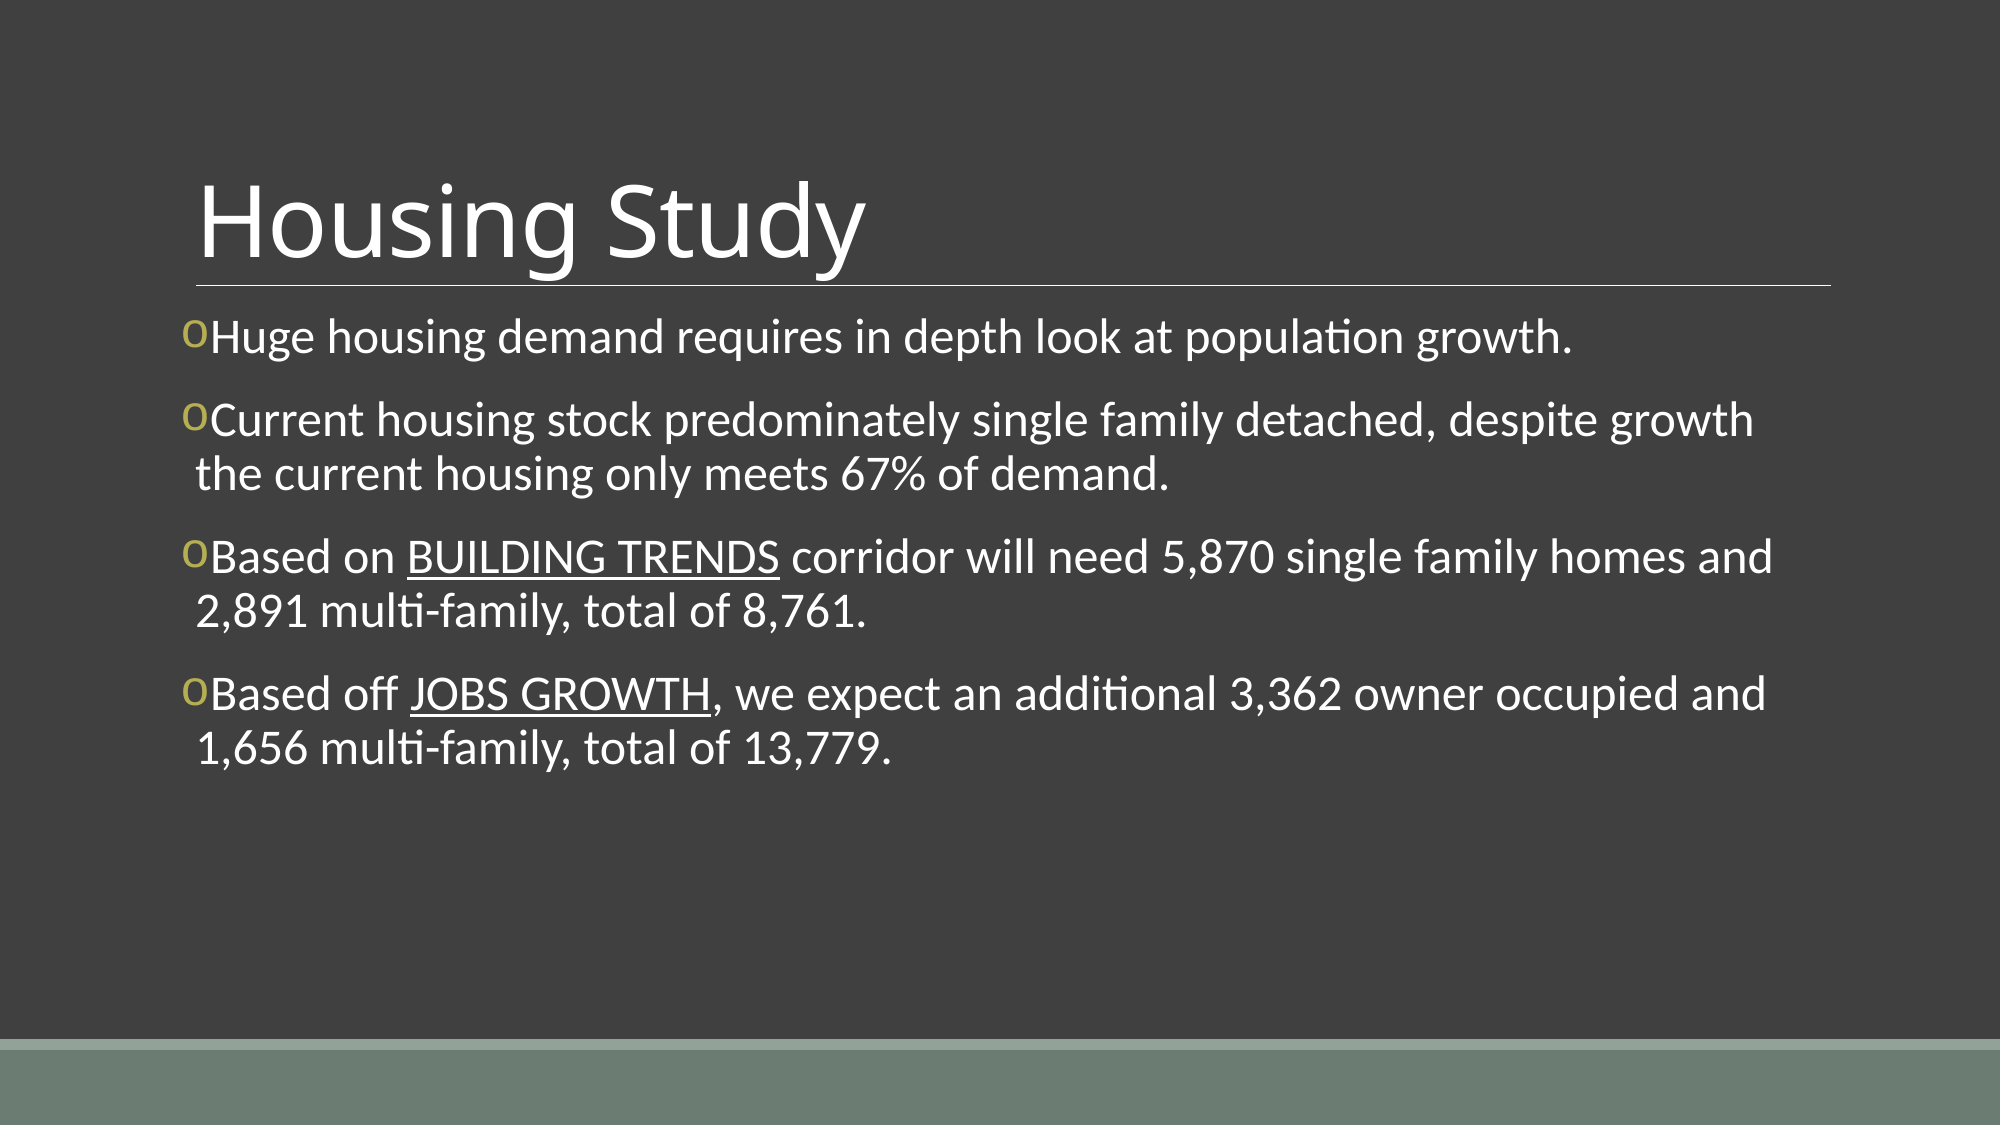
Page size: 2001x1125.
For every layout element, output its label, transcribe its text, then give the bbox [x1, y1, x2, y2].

list Huge housing demand requires in depth look at population growth. Current housing stock predominately single family detached, despite growth the current housing only meets 67% of demand. Based on BUILDING TRENDS corridor will need 5,870 single family homes and 2,891 multi-family, total of 8,761. Based off JOBS GROWTH, we expect an additional 3,362 owner occupied and 1,656 multi-family, total of 13,779. [180, 302, 1830, 963]
title Housing Study [180, 47, 1830, 285]
